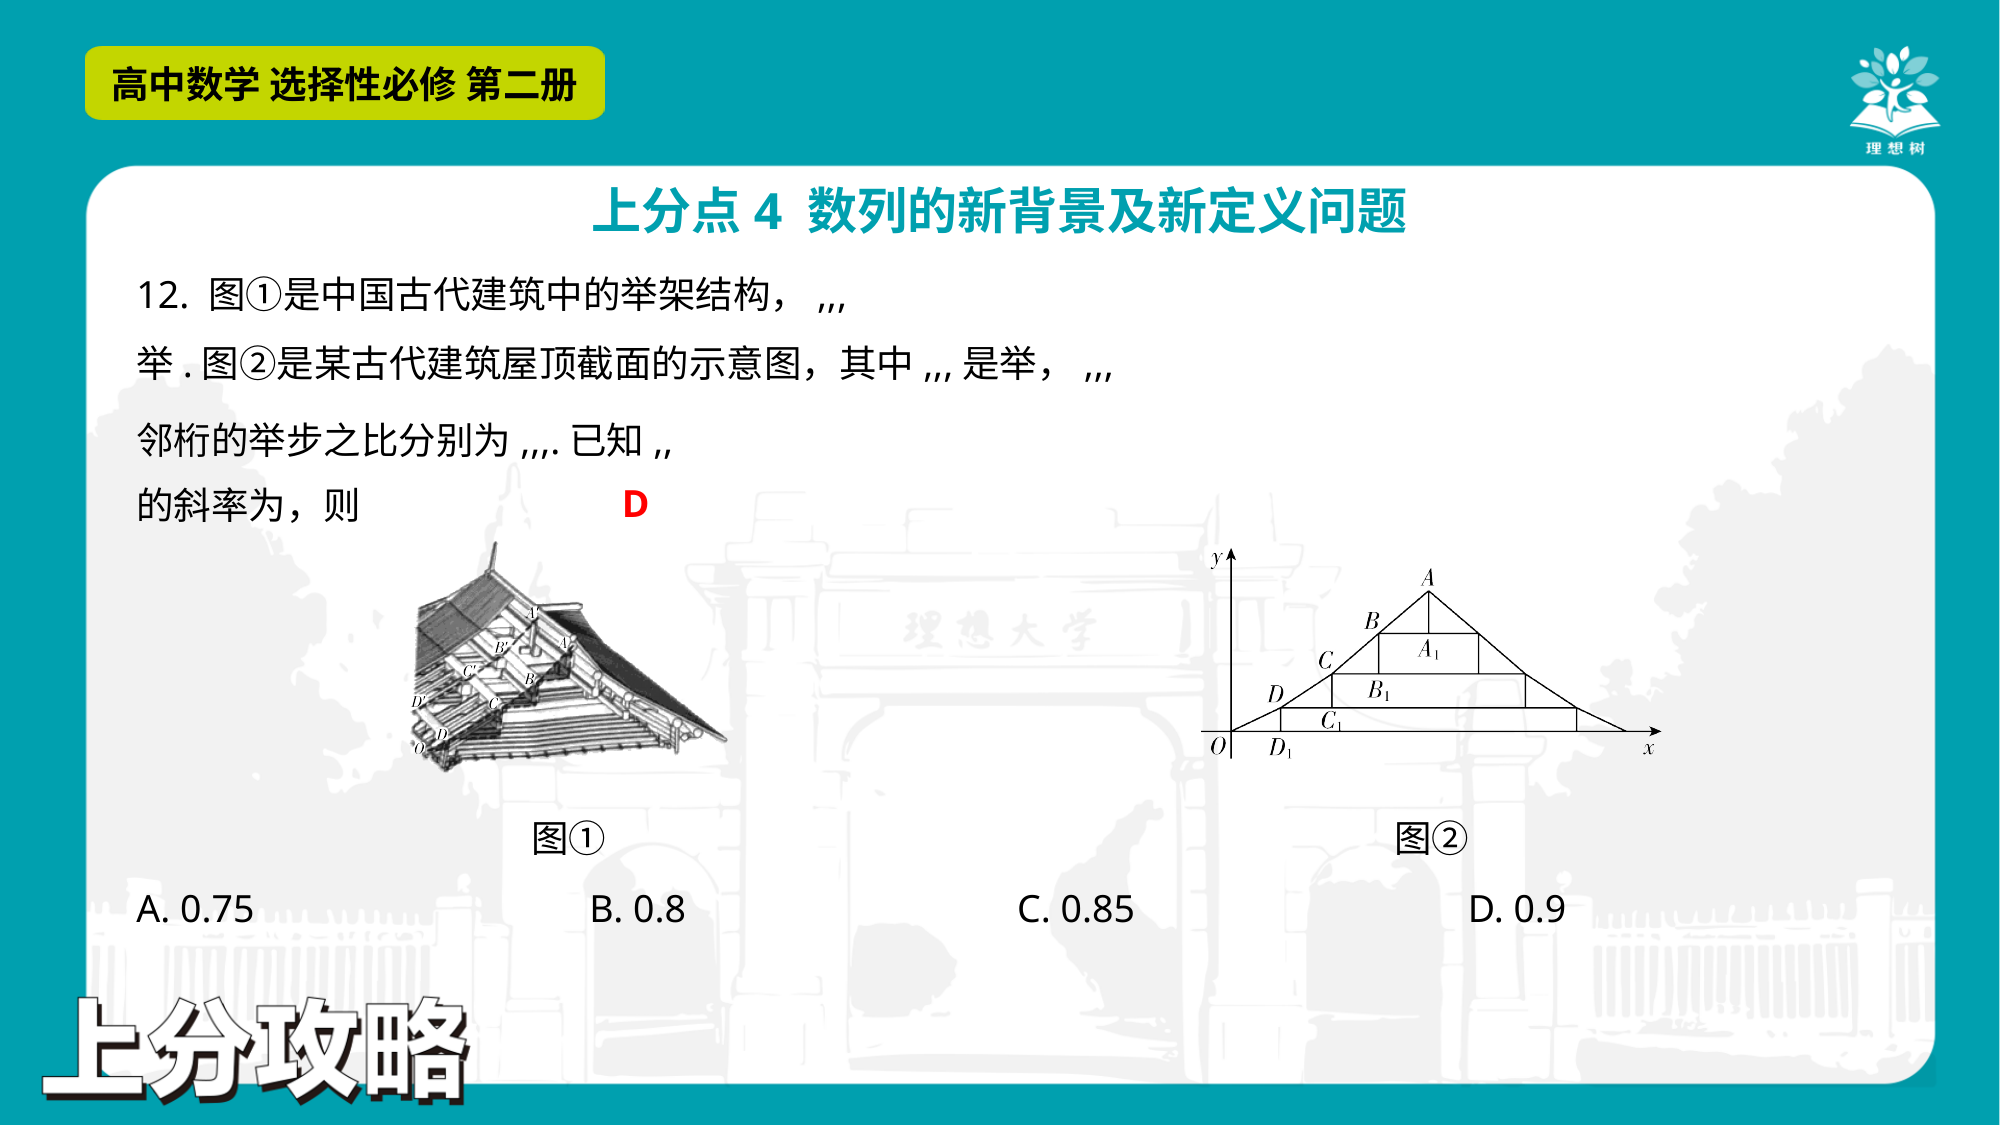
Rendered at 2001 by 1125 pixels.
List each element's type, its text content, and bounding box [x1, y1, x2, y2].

text_box 图② [1389, 794, 1474, 862]
text_box A. 0.75 B. 0.8 C. 0.85 D. 0.9 [136, 862, 1865, 923]
text_box D [608, 459, 663, 518]
text_box 图① [526, 794, 611, 862]
picture [0, 0, 2000, 1125]
